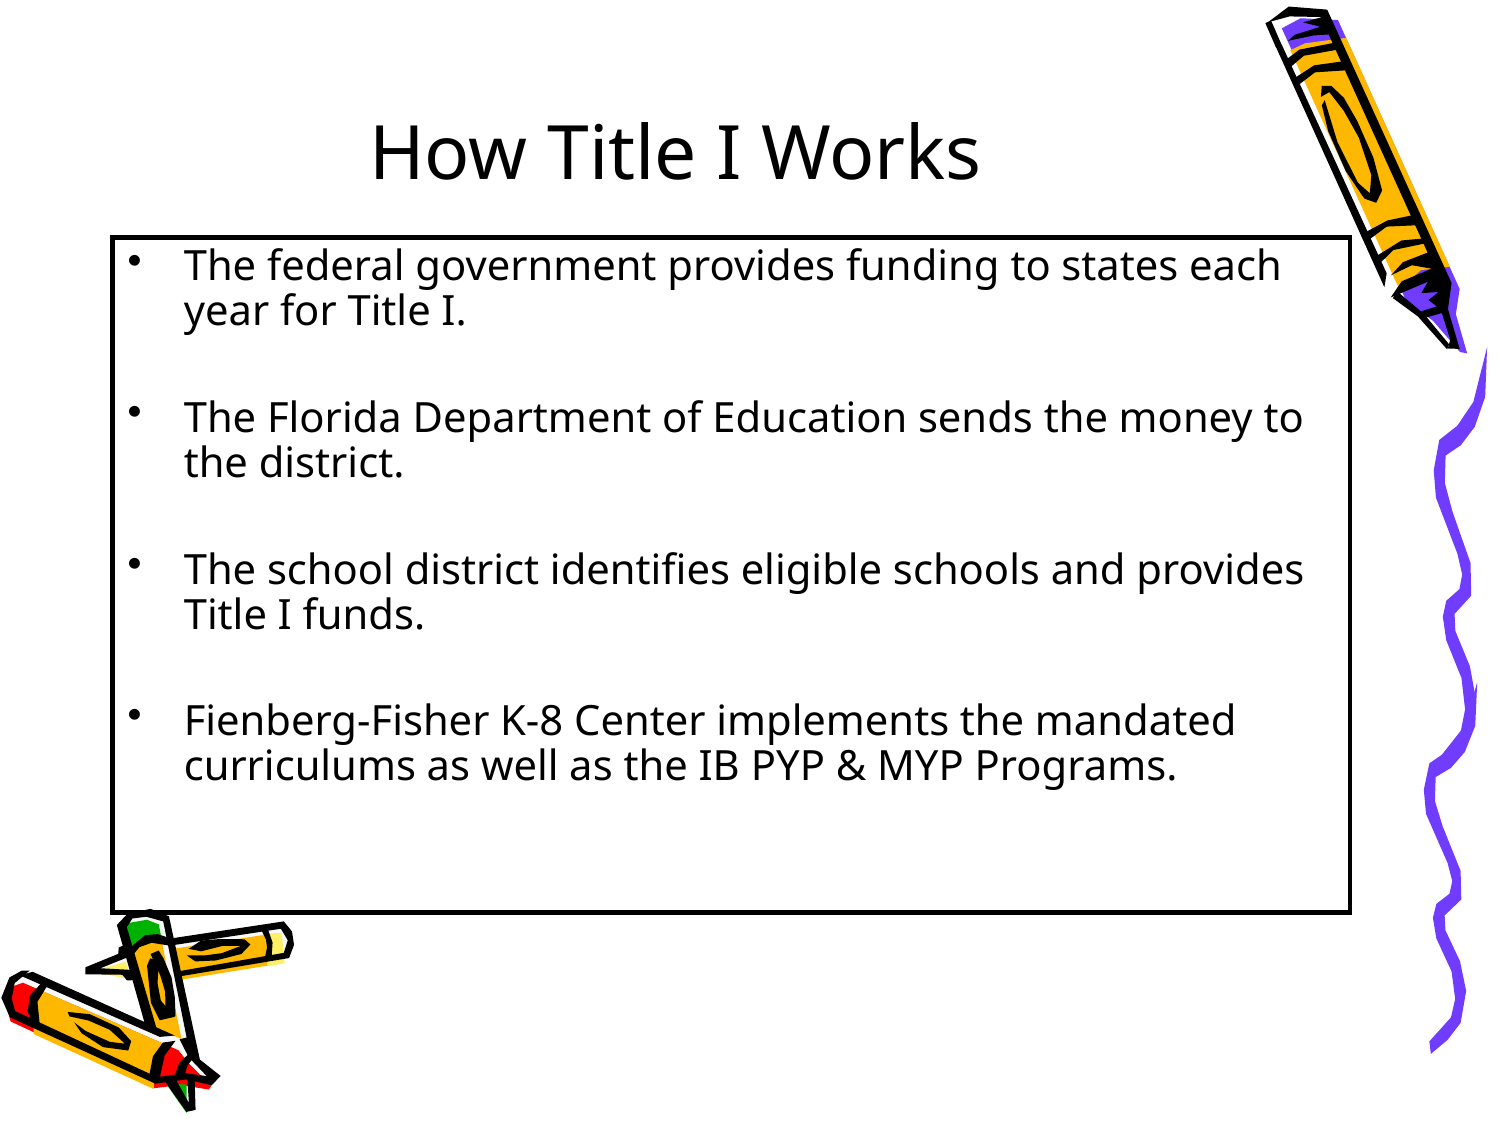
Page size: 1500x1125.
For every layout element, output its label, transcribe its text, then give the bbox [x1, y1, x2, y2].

text_box The federal government provides funding to states each year for Title I. The Florida Department of Education sends the money to the district. The school district identifies eligible schools and provides Title I funds. Fienberg-Fisher K-8 Center implements the mandated curriculums as well as the IB PYP & MYP Programs. [112, 237, 1350, 913]
text_box How Title I Works [112, 62, 1240, 237]
